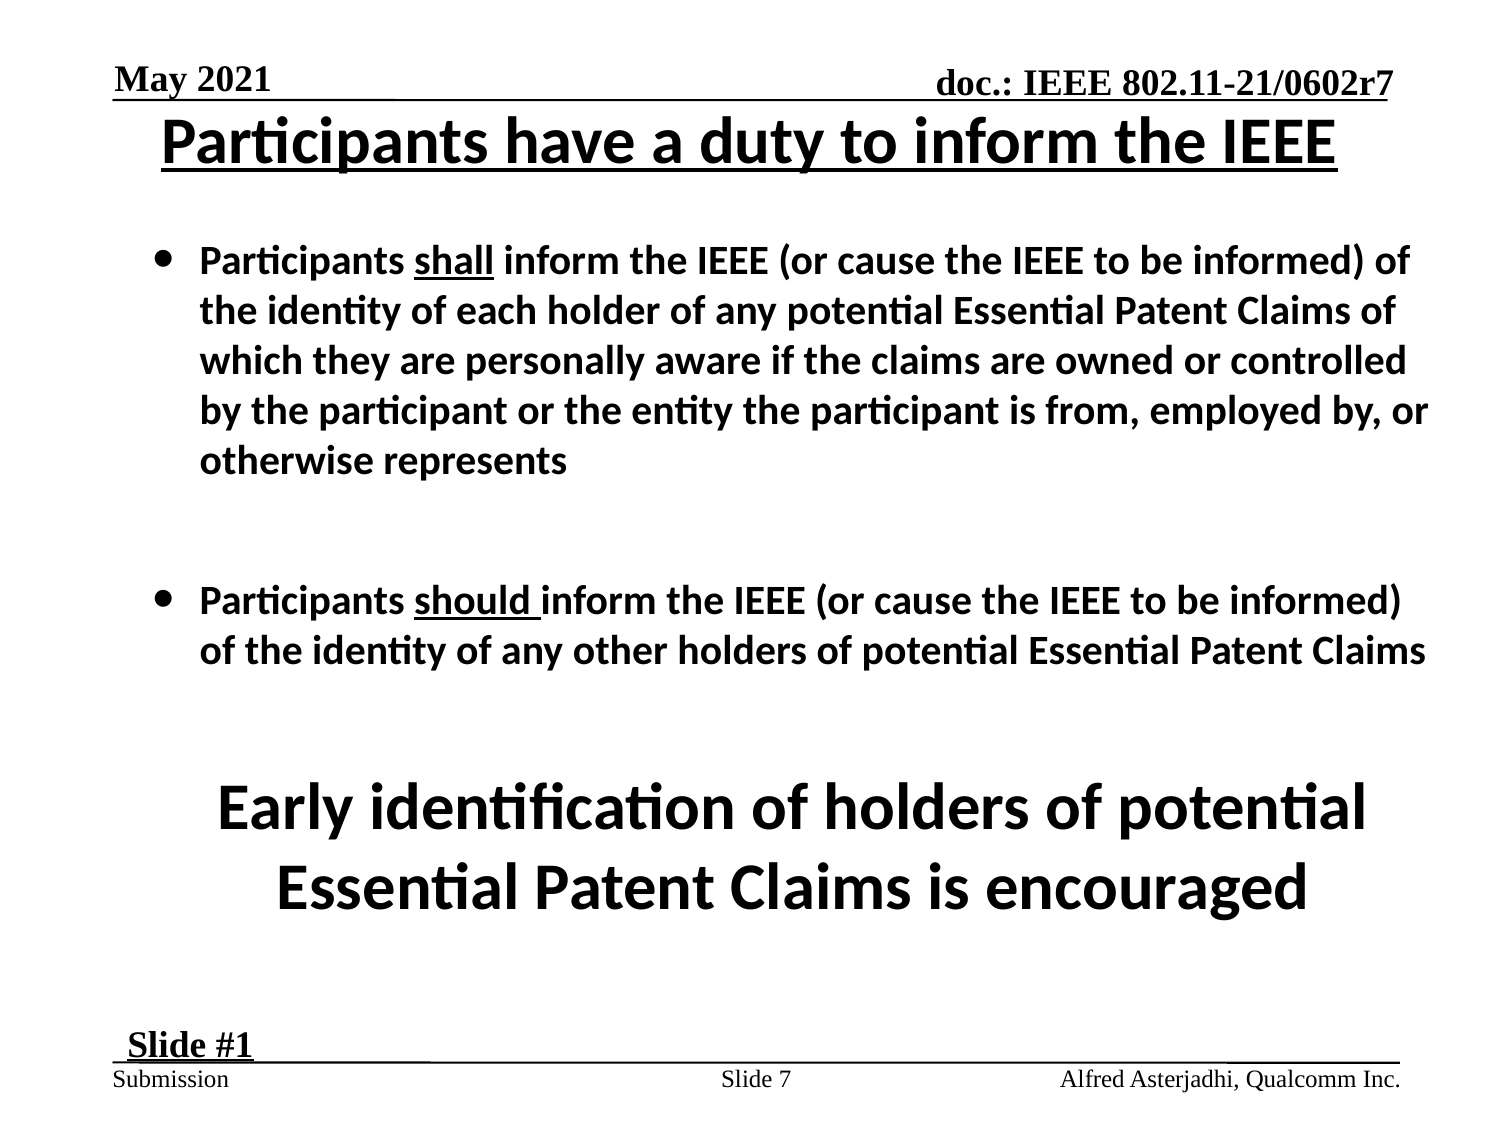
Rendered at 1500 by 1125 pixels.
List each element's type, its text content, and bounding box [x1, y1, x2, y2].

footer Alfred Asterjadhi, Qualcomm Inc. [878, 1061, 1402, 1093]
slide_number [114, 54, 493, 100]
slide_number Slide 7 [712, 1061, 800, 1123]
list Participants shall inform the IEEE (or cause the IEEE to be informed) of the identity of each holder of any potential Essential Patent Claims of which they are personally aware if the claims are owned or controlled by the participant or the entity the participant is from, employed by, or otherwise represents Participants should inform the IEEE (or cause the IEEE to be informed) of the identity of any other holders of potential Essential Patent Claims Early identification of holders of potential Essential Patent Claims is encouraged [62, 224, 1451, 901]
title Participants have a duty to inform the IEEE [112, 112, 1388, 163]
text_box Slide #1 [112, 1012, 269, 1073]
